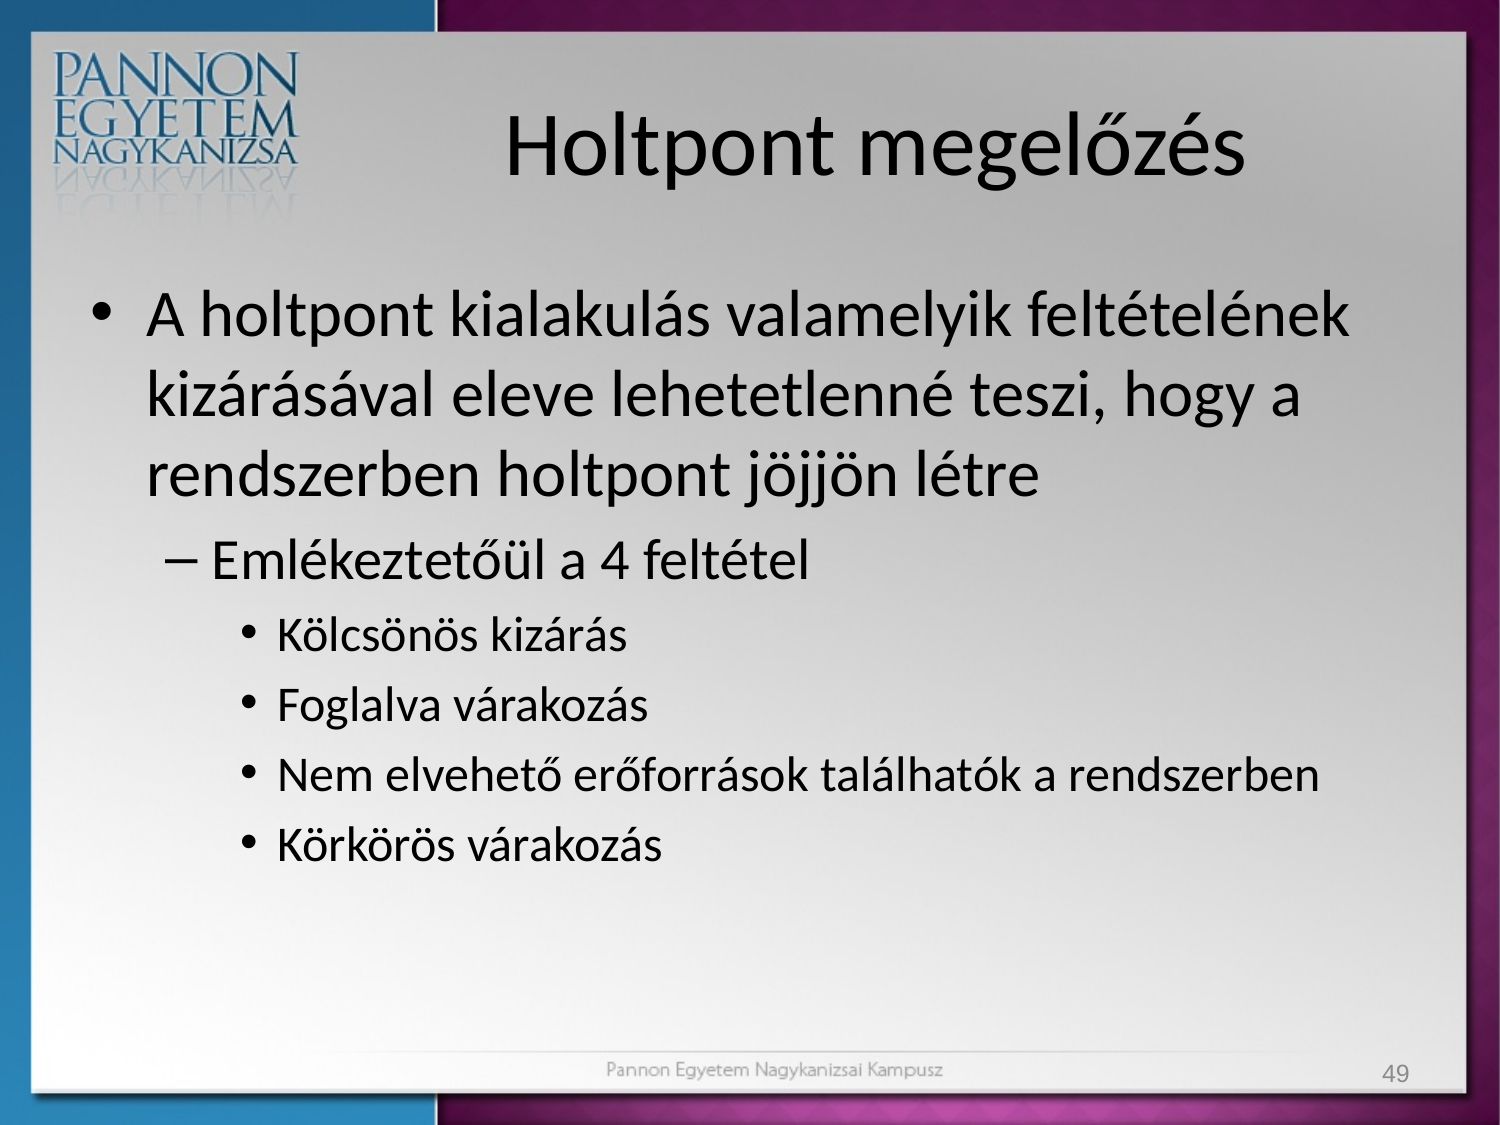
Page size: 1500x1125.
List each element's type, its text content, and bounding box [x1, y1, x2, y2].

picture [0, 0, 1500, 1125]
list A holtpont kialakulás valamelyik feltételének kizárásával eleve lehetetlenné teszi, hogy a rendszerben holtpont jöjjön létre Emlékeztetőül a 4 feltétel Kölcsönös kizárás Foglalva várakozás Nem elvehető erőforrások találhatók a rendszerben Körkörös várakozás [75, 262, 1425, 1038]
slide_number 49 [1074, 1042, 1425, 1103]
title Holtpont megelőzés [328, 45, 1425, 233]
